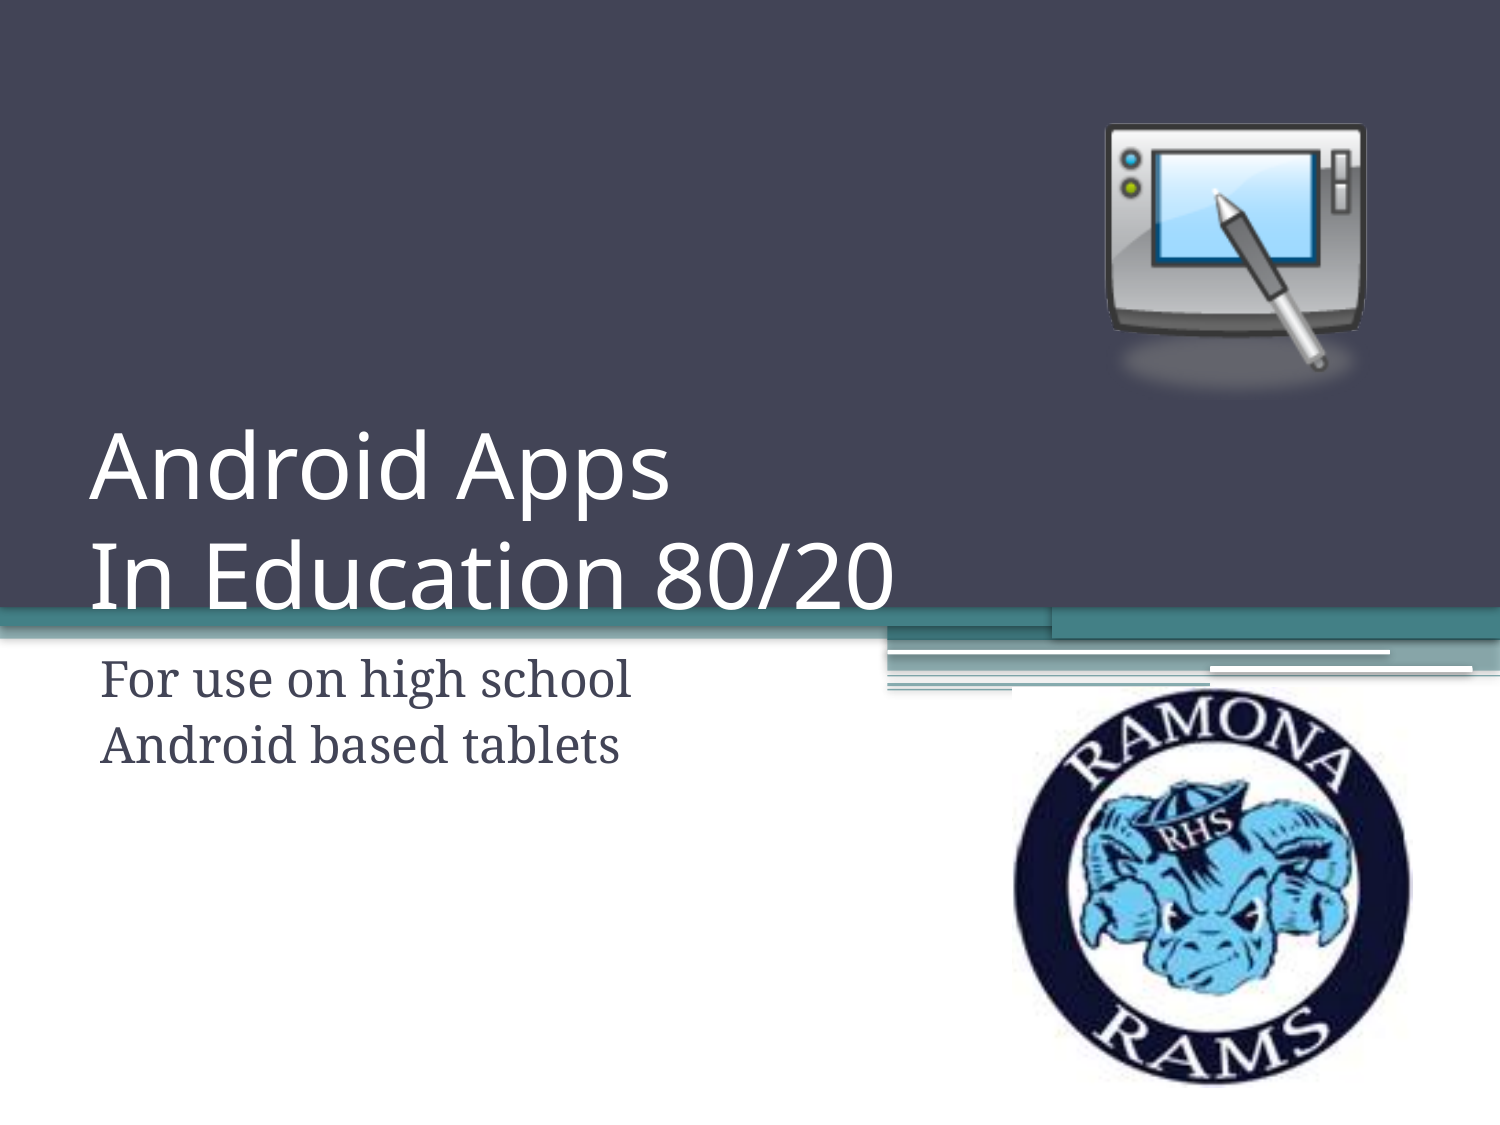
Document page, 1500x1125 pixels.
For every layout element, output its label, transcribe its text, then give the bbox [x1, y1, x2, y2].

picture [1012, 687, 1413, 1088]
title Android Apps In Education 80/20 [75, 394, 1463, 636]
subtitle For use on high school Android based tablets [75, 639, 888, 928]
picture [1087, 99, 1388, 401]
